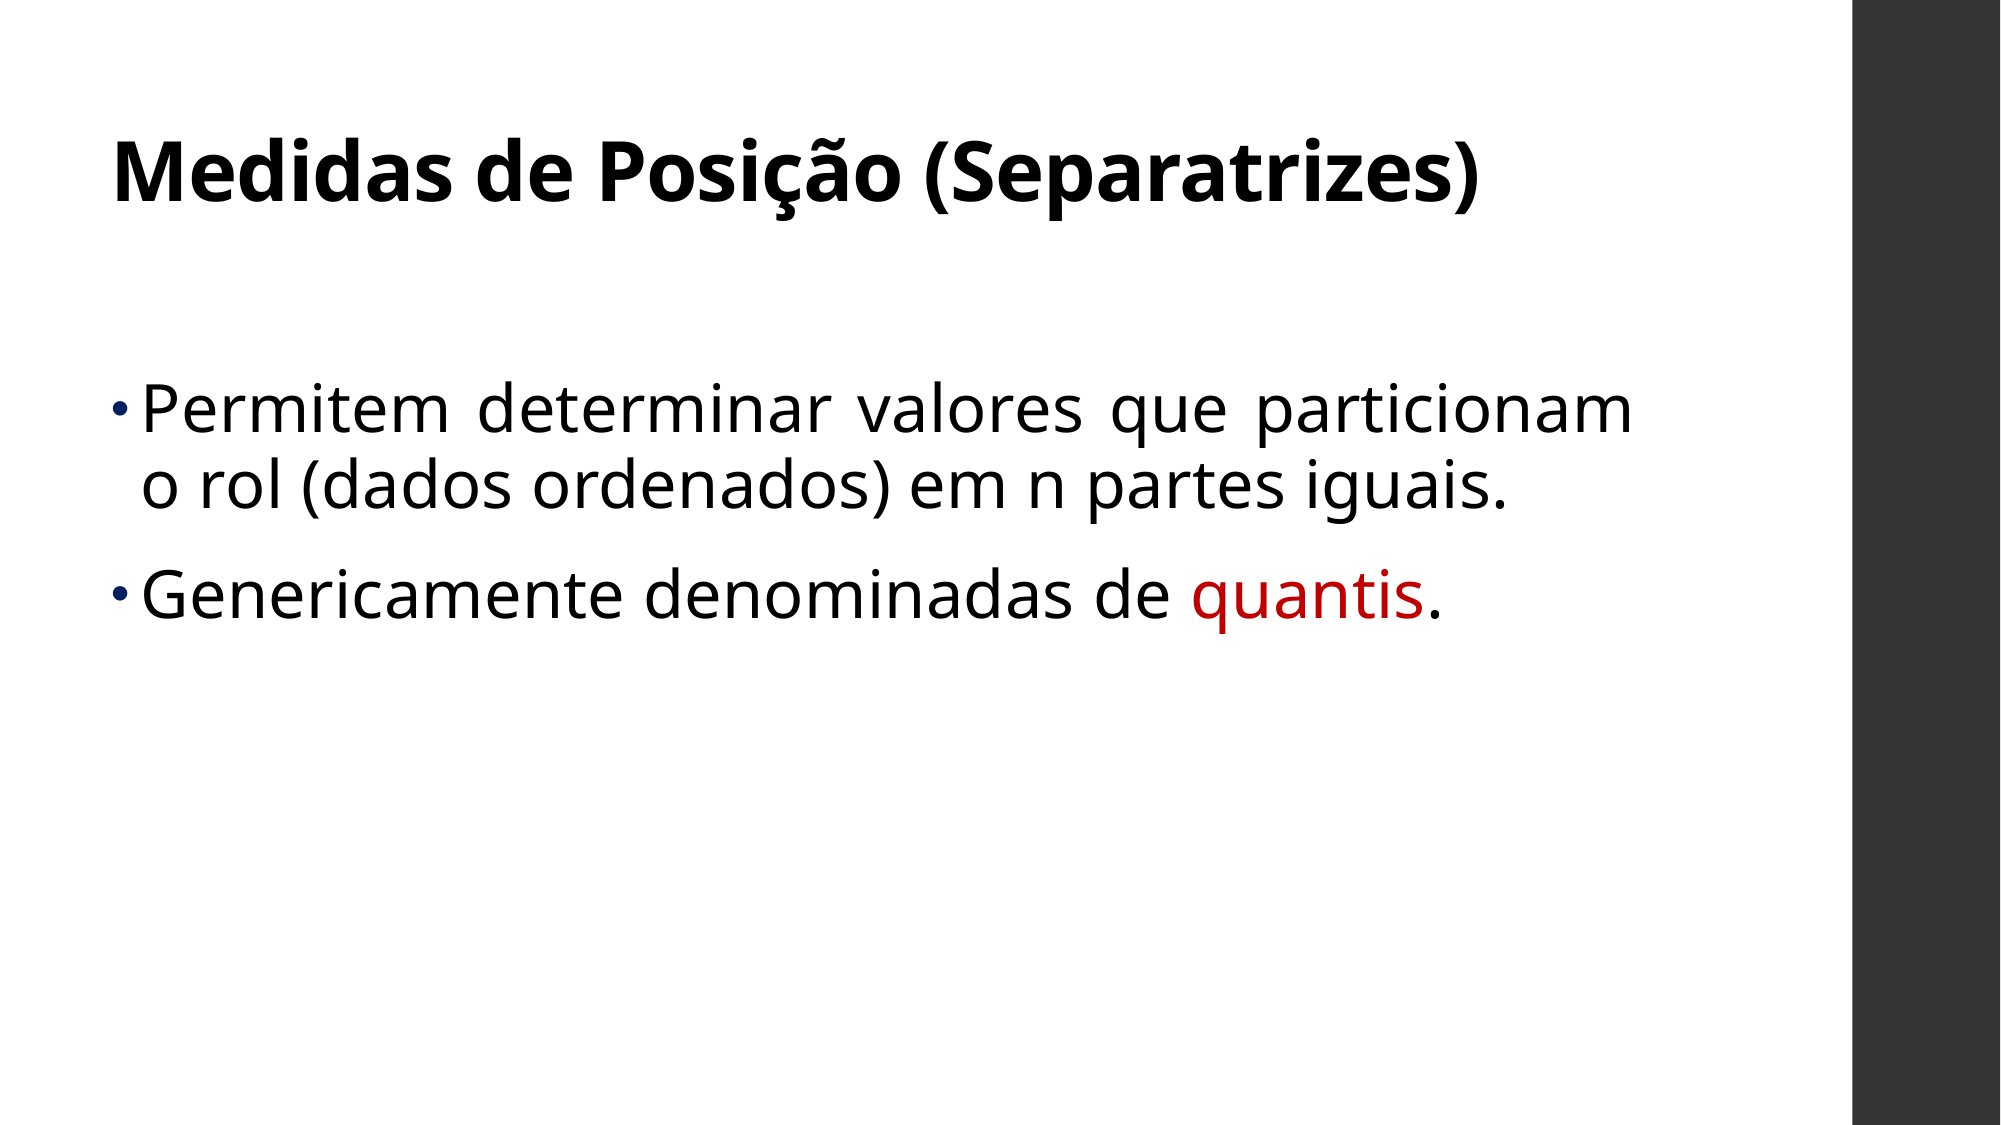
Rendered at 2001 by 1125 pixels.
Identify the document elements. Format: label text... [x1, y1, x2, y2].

list Permitem determinar valores que particionam o rol (dados ordenados) em n partes iguais. Genericamente denominadas de quantis. [95, 364, 1652, 1097]
title Medidas de Posição (Separatrizes) [95, 36, 1686, 337]
